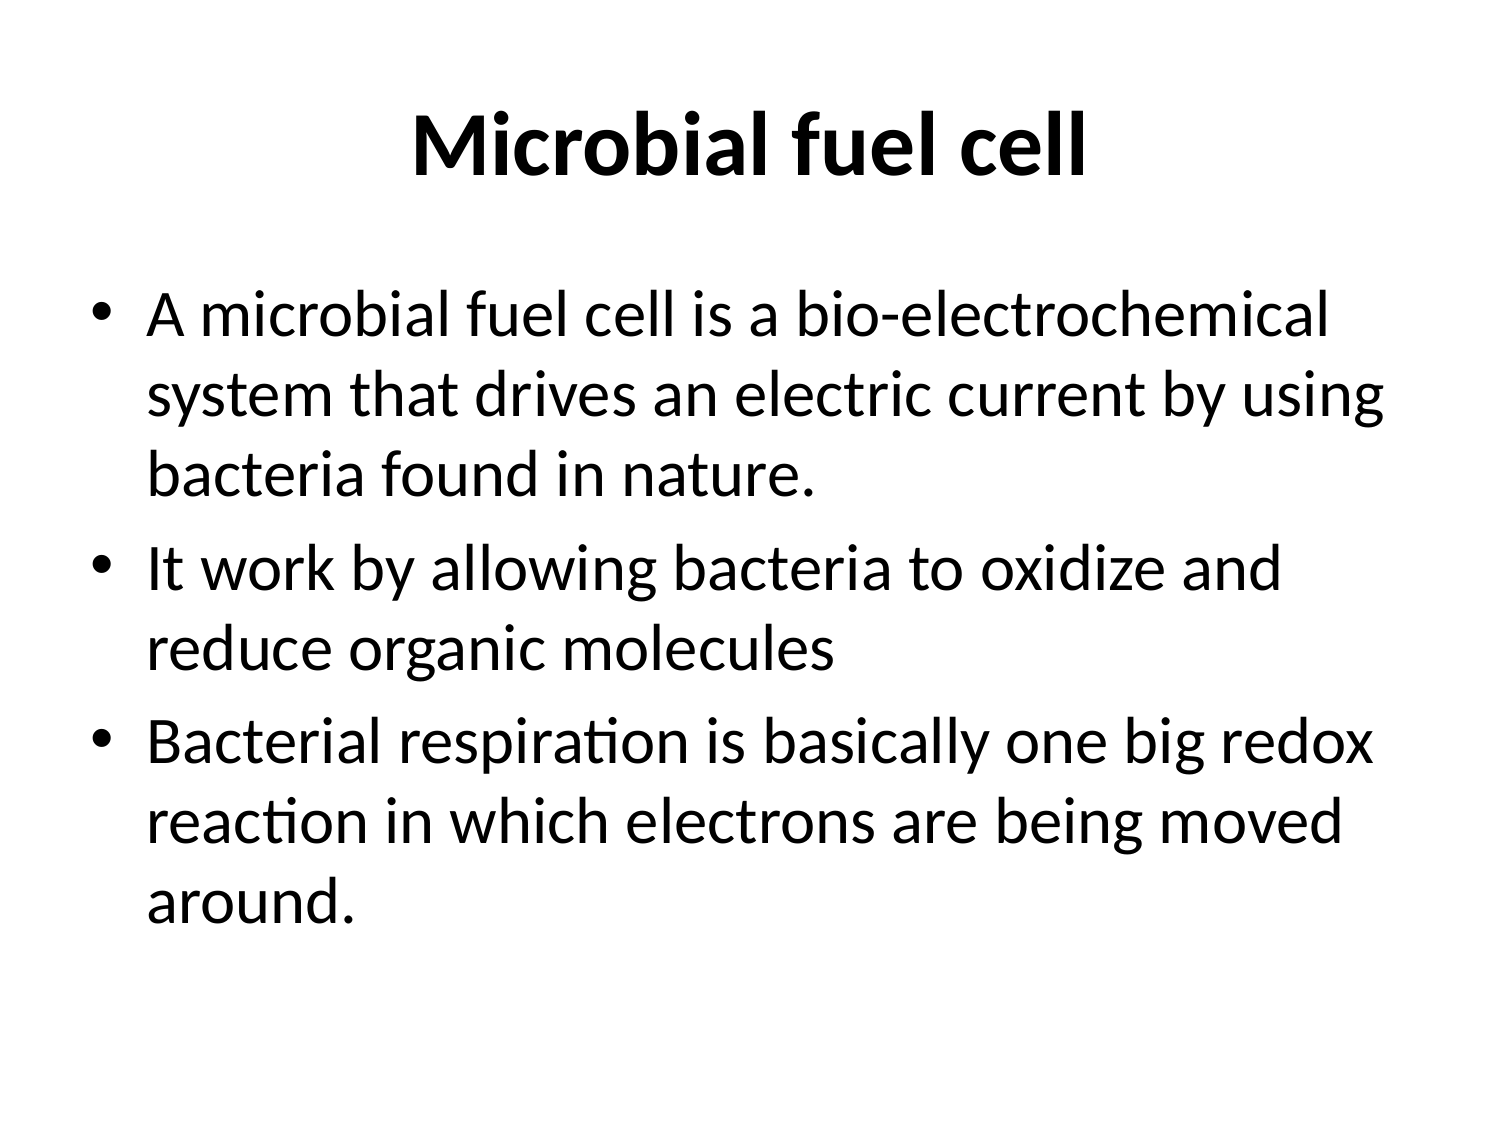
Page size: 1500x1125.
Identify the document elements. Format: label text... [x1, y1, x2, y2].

title Microbial fuel cell [75, 45, 1425, 233]
list A microbial fuel cell is a bio-electrochemical system that drives an electric current by using bacteria found in nature. It work by allowing bacteria to oxidize and reduce organic molecules Bacterial respiration is basically one big redox reaction in which electrons are being moved around. [75, 262, 1425, 1005]
